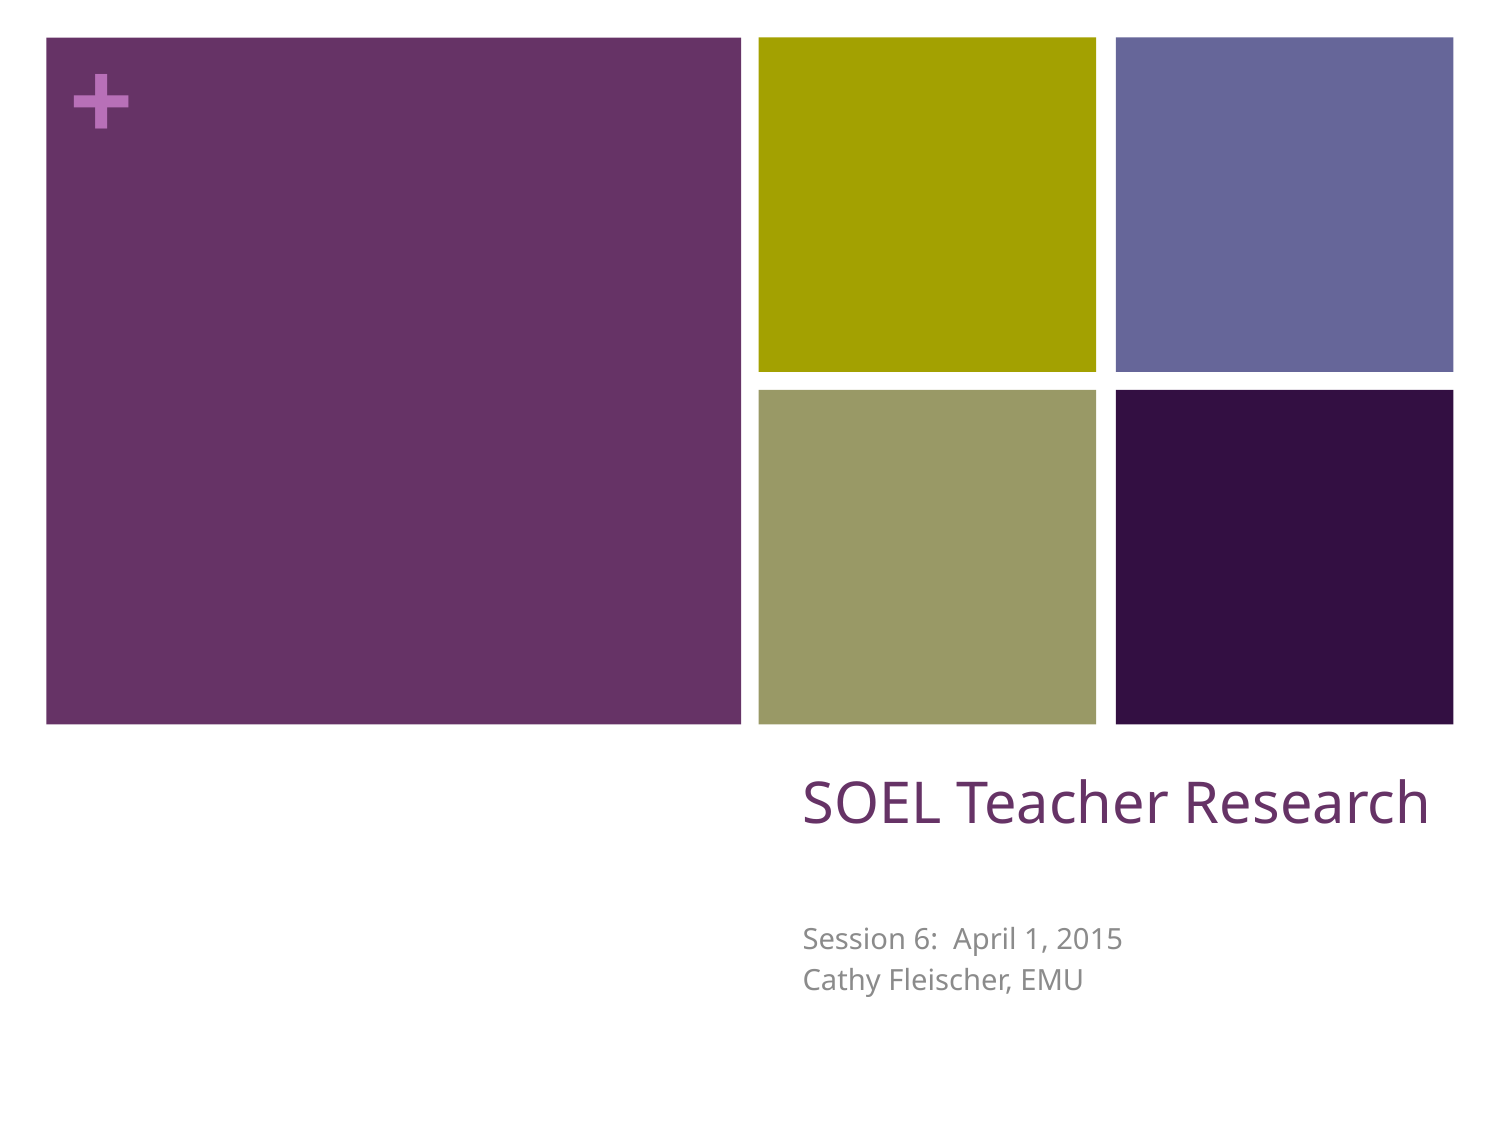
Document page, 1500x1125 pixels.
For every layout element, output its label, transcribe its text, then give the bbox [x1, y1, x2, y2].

subtitle Session 6: April 1, 2015 Cathy Fleischer, EMU [787, 912, 1450, 1036]
title SOEL Teacher Research [787, 758, 1450, 912]
